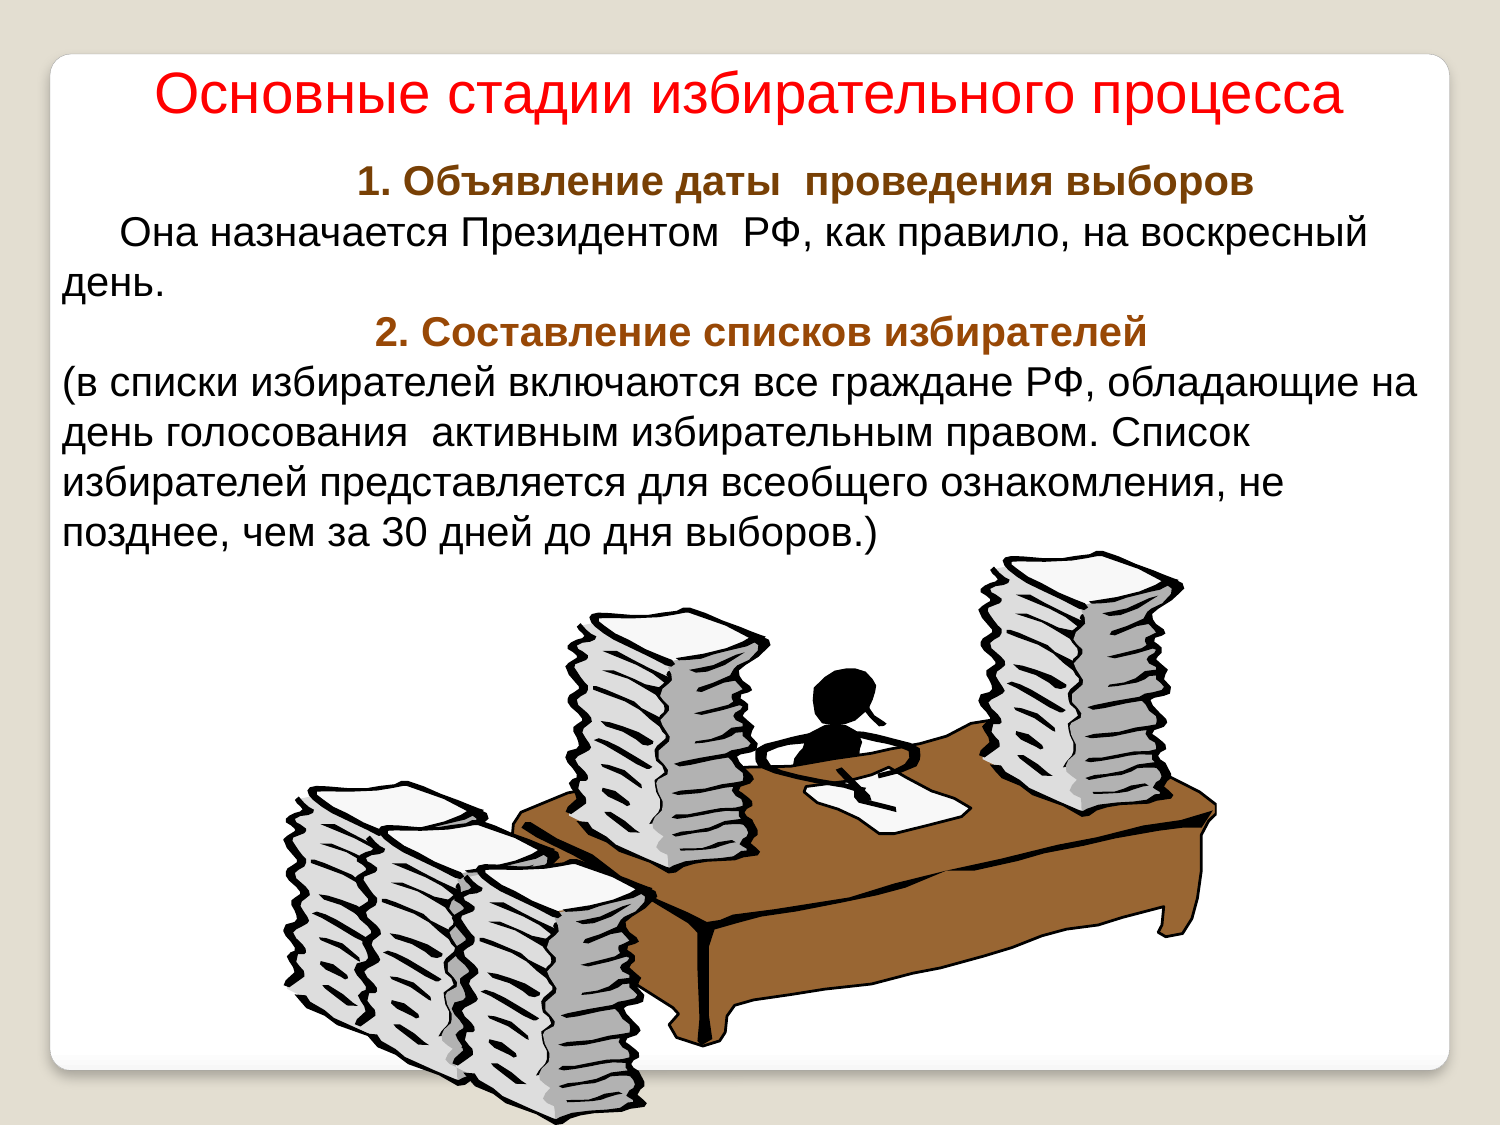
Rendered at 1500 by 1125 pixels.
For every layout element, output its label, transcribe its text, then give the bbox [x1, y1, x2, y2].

text_box Основные стадии избирательного процесса 1. Объявление даты проведения выборов Она назначается Президентом РФ, как правило, на воскресный день. 2. Составление списков избирателей (в списки избирателей включаются все граждане РФ, обладающие на день голосования активным избирательным правом. Список избирателей представляется для всеобщего ознакомления, не позднее, чем за 30 дней до дня выборов.) [46, 47, 1454, 563]
picture [283, 550, 1217, 1125]
